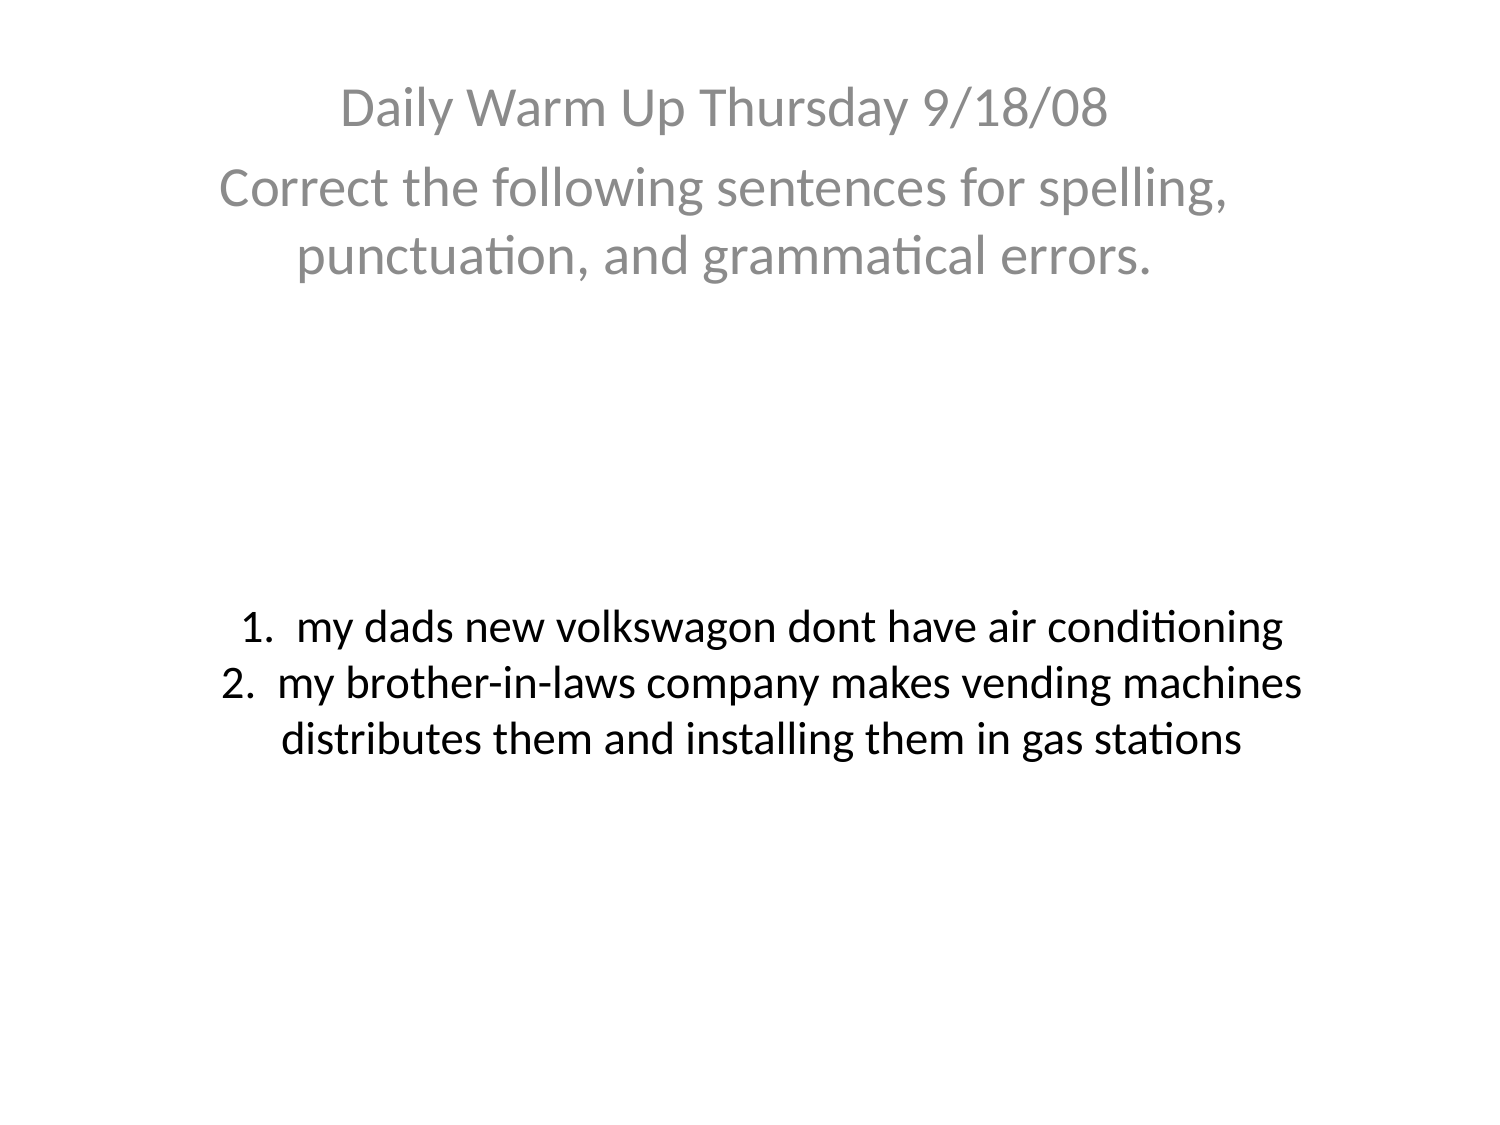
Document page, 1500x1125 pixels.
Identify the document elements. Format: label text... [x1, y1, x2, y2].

title 1. my dads new volkswagon dont have air conditioning 2. my brother-in-laws company makes vending machines distributes them and installing them in gas stations [125, 587, 1400, 829]
subtitle Daily Warm Up Thursday 9/18/08 Correct the following sentences for spelling, punctuation, and grammatical errors. [200, 62, 1250, 350]
